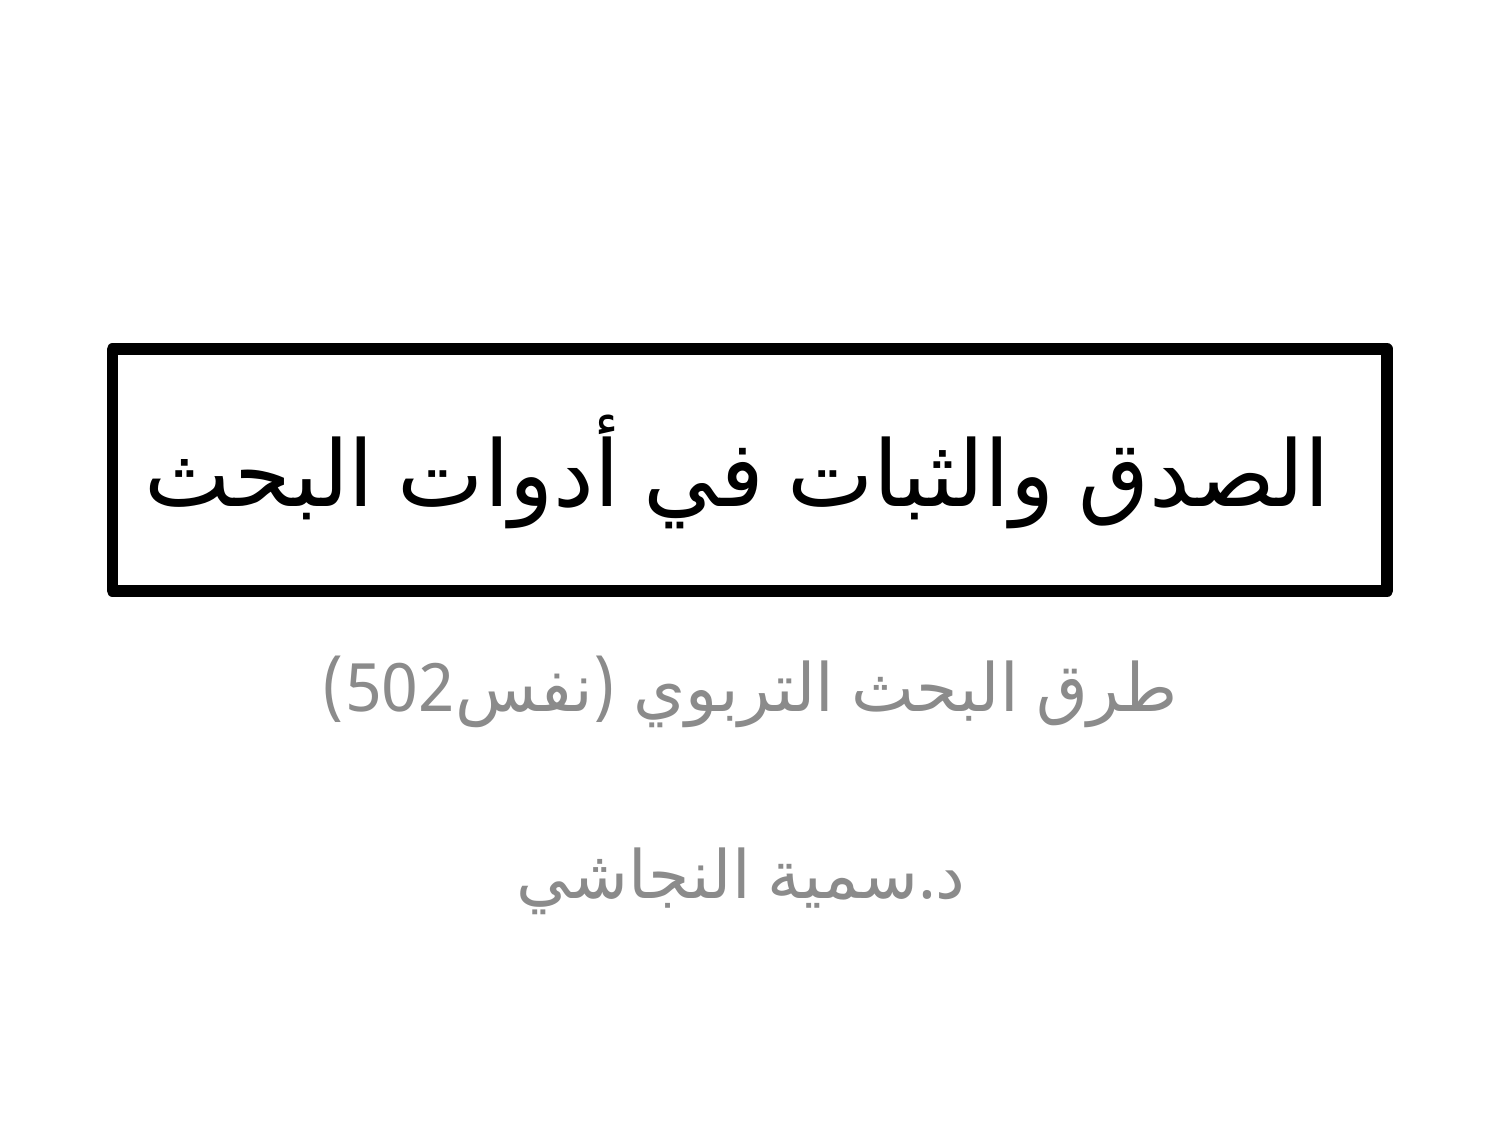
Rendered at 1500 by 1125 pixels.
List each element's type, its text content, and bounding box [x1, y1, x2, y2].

title الصدق والثبات في أدوات البحث [112, 349, 1388, 591]
subtitle طرق البحث التربوي (نفس502) د.سمية النجاشي [225, 637, 1275, 925]
